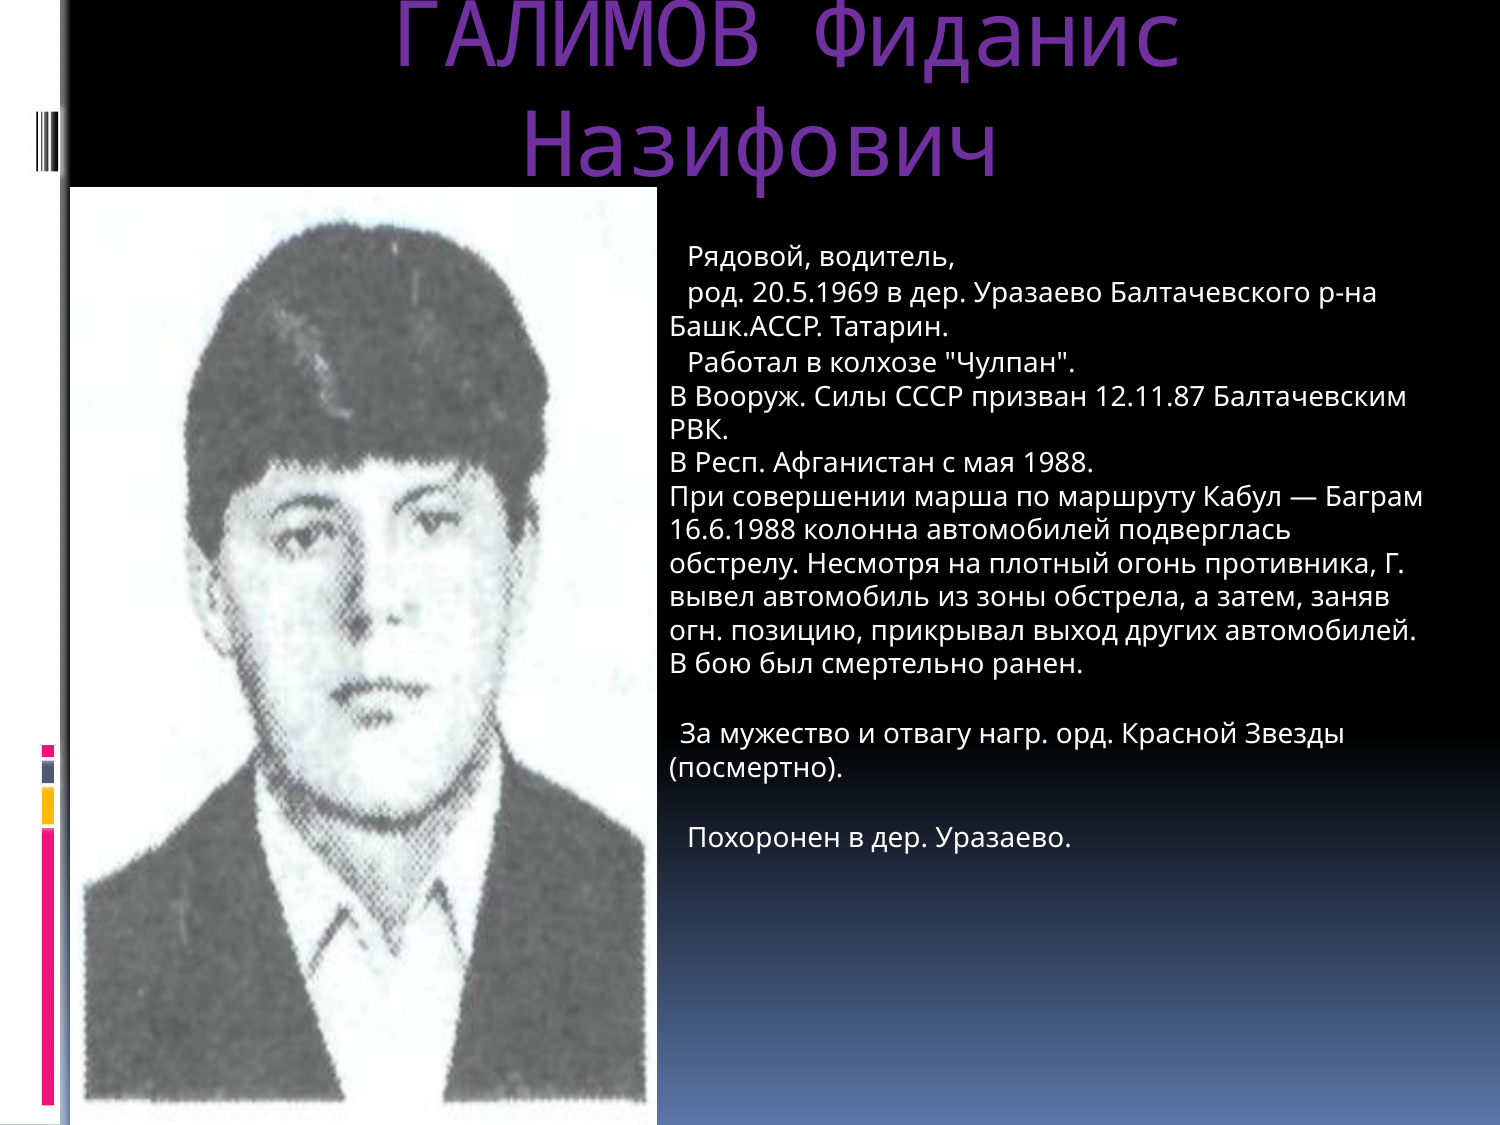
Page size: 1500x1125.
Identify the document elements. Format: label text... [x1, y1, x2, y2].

list Рядовой, водитель, род. 20.5.1969 в дер. Уразаево Балтачевского р-на Башк.АССР. Татарин. Работал в колхозе "Чулпан". В Вооруж. Силы СССР призван 12.11.87 Балтачевским РВК. В Респ. Афганистан с мая 1988. При совершении марша по маршруту Кабул — Баграм 16.6.1988 колонна автомобилей подверглась обстрелу. Несмотря на плотный огонь противника, Г. вывел автомобиль из зоны обстрела, а затем, заняв огн. позицию, прикрывал выход других автомобилей. В бою был смертельно ранен. За мужество и отвагу нагр. орд. Красной Звезды (посмертно). Похоронен в дер. Уразаево. [665, 210, 1463, 986]
title ГАЛИМОВ Фиданис Назифович [112, 44, 1463, 210]
picture [69, 187, 657, 1125]
